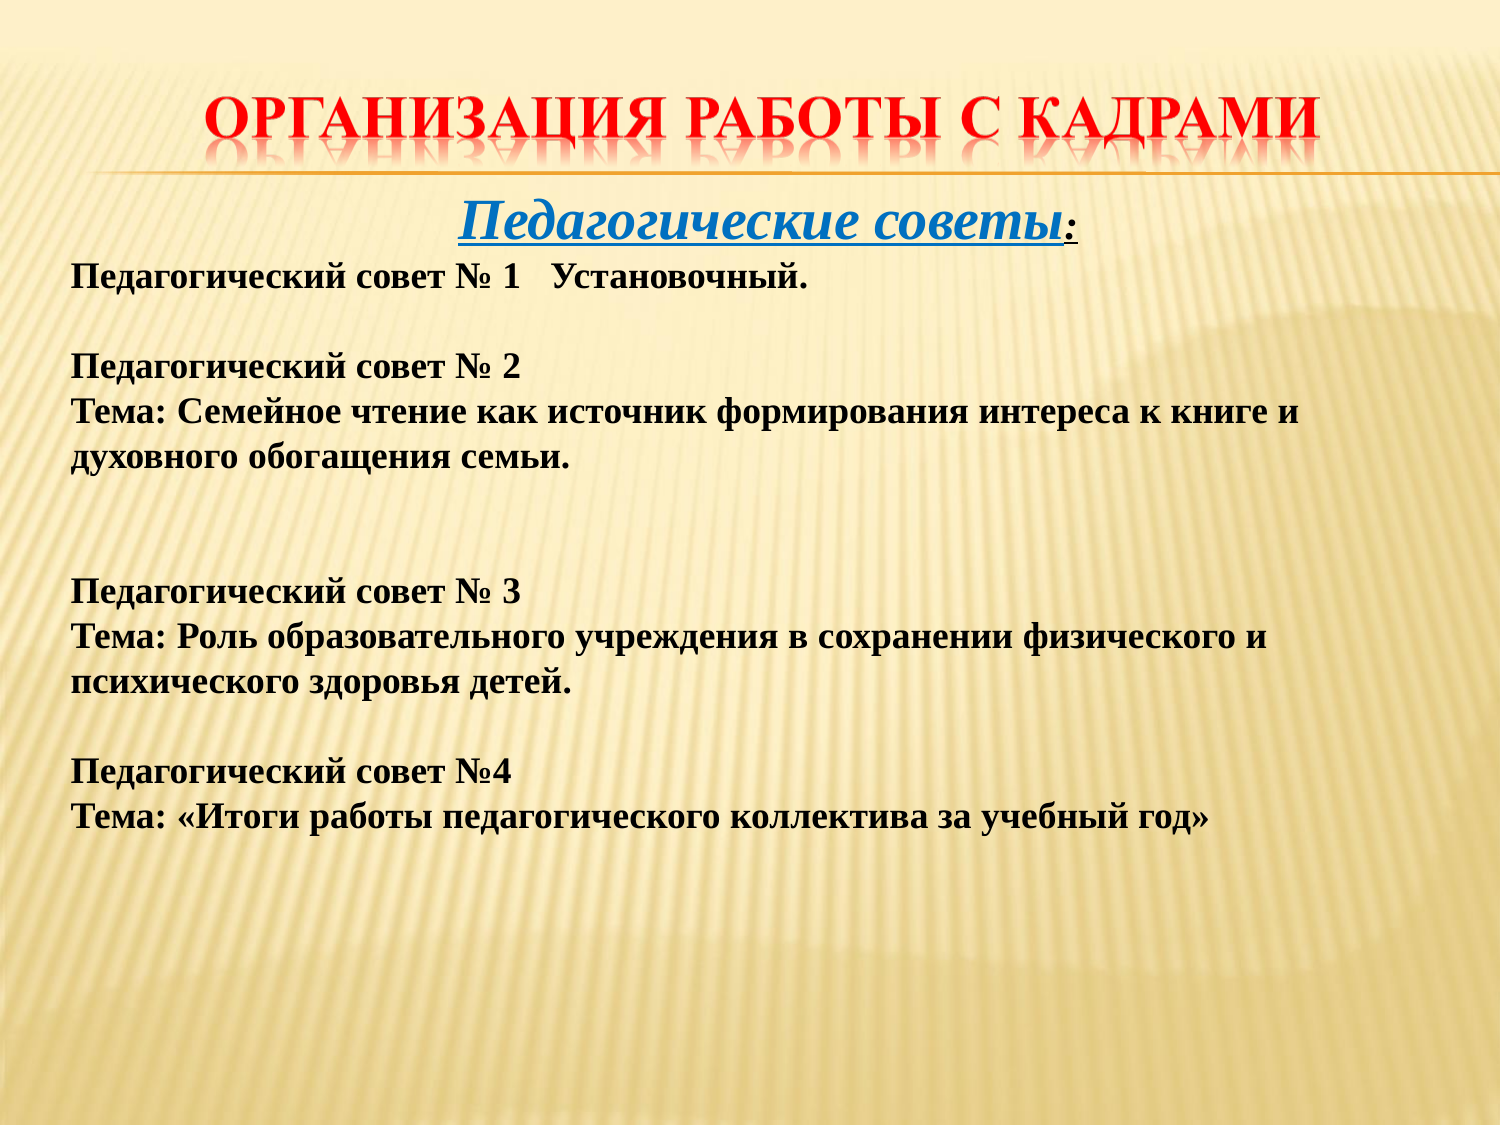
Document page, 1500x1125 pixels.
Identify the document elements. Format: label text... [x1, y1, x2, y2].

text_box Педагогические советы: Педагогический совет № 1 Установочный. Педагогический совет № 2 Тема: Семейное чтение как источник формирования интереса к книге и духовного обогащения семьи. Педагогический совет № 3 Тема: Роль образовательного учреждения в сохранении физического и психического здоровья детей. Педагогический совет №4 Тема: «Итоги работы педагогического коллектива за учебный год» [55, 187, 1481, 1062]
picture [0, 0, 1500, 1125]
